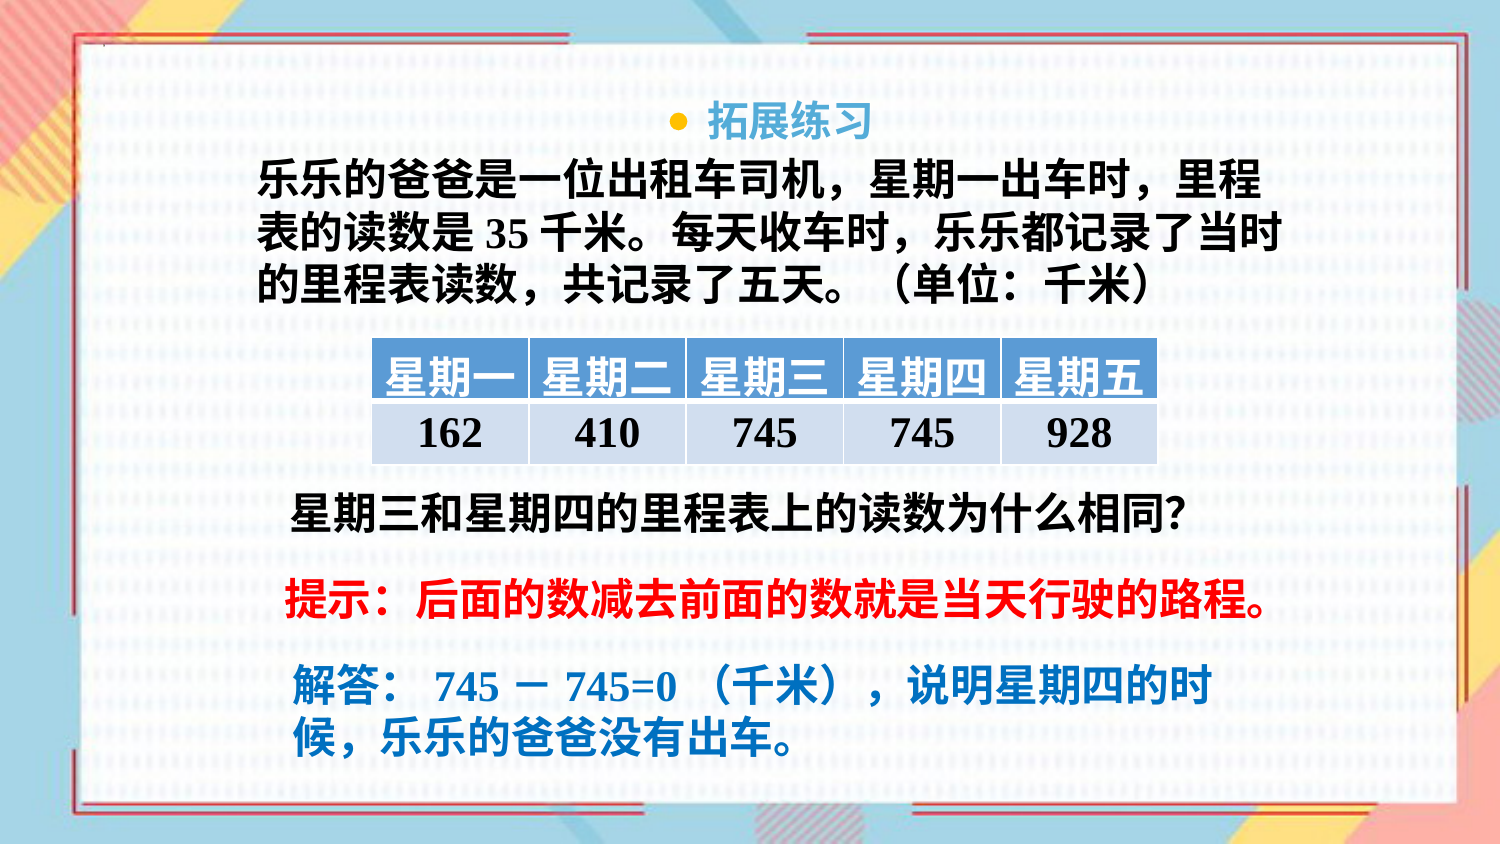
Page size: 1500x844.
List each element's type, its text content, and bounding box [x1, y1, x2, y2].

text_box 星期三和星期四的里程表上的读数为什么相同？ [278, 479, 1285, 544]
table_header 星期四 [844, 338, 1000, 398]
table_header 星期三 [687, 338, 843, 398]
picture [0, 0, 1500, 844]
table_header 星期一 [372, 338, 528, 398]
table_header 星期五 [1002, 338, 1157, 398]
table_header 星期二 [530, 338, 685, 398]
text_box 提示：后面的数减去前面的数就是当天行驶的路程。 [272, 565, 1279, 630]
text_box [668, 111, 689, 132]
table_cell 928 [1002, 404, 1157, 464]
table_cell 162 [372, 404, 528, 464]
table_cell 410 [530, 404, 685, 464]
text_box 拓展练习 [696, 89, 900, 146]
text_box 解答：745－745=0（千米），说明星期四的时候，乐乐的爸爸没有出车。 [281, 651, 1249, 768]
table_cell 745 [844, 404, 1000, 464]
text_box 乐乐的爸爸是一位出租车司机，星期一出车时，里程表的读数是35千米。每天收车时，乐乐都记录了当时的里程表读数，共记录了五天。（单位：千米） [244, 146, 1299, 316]
table_cell 745 [687, 404, 843, 464]
